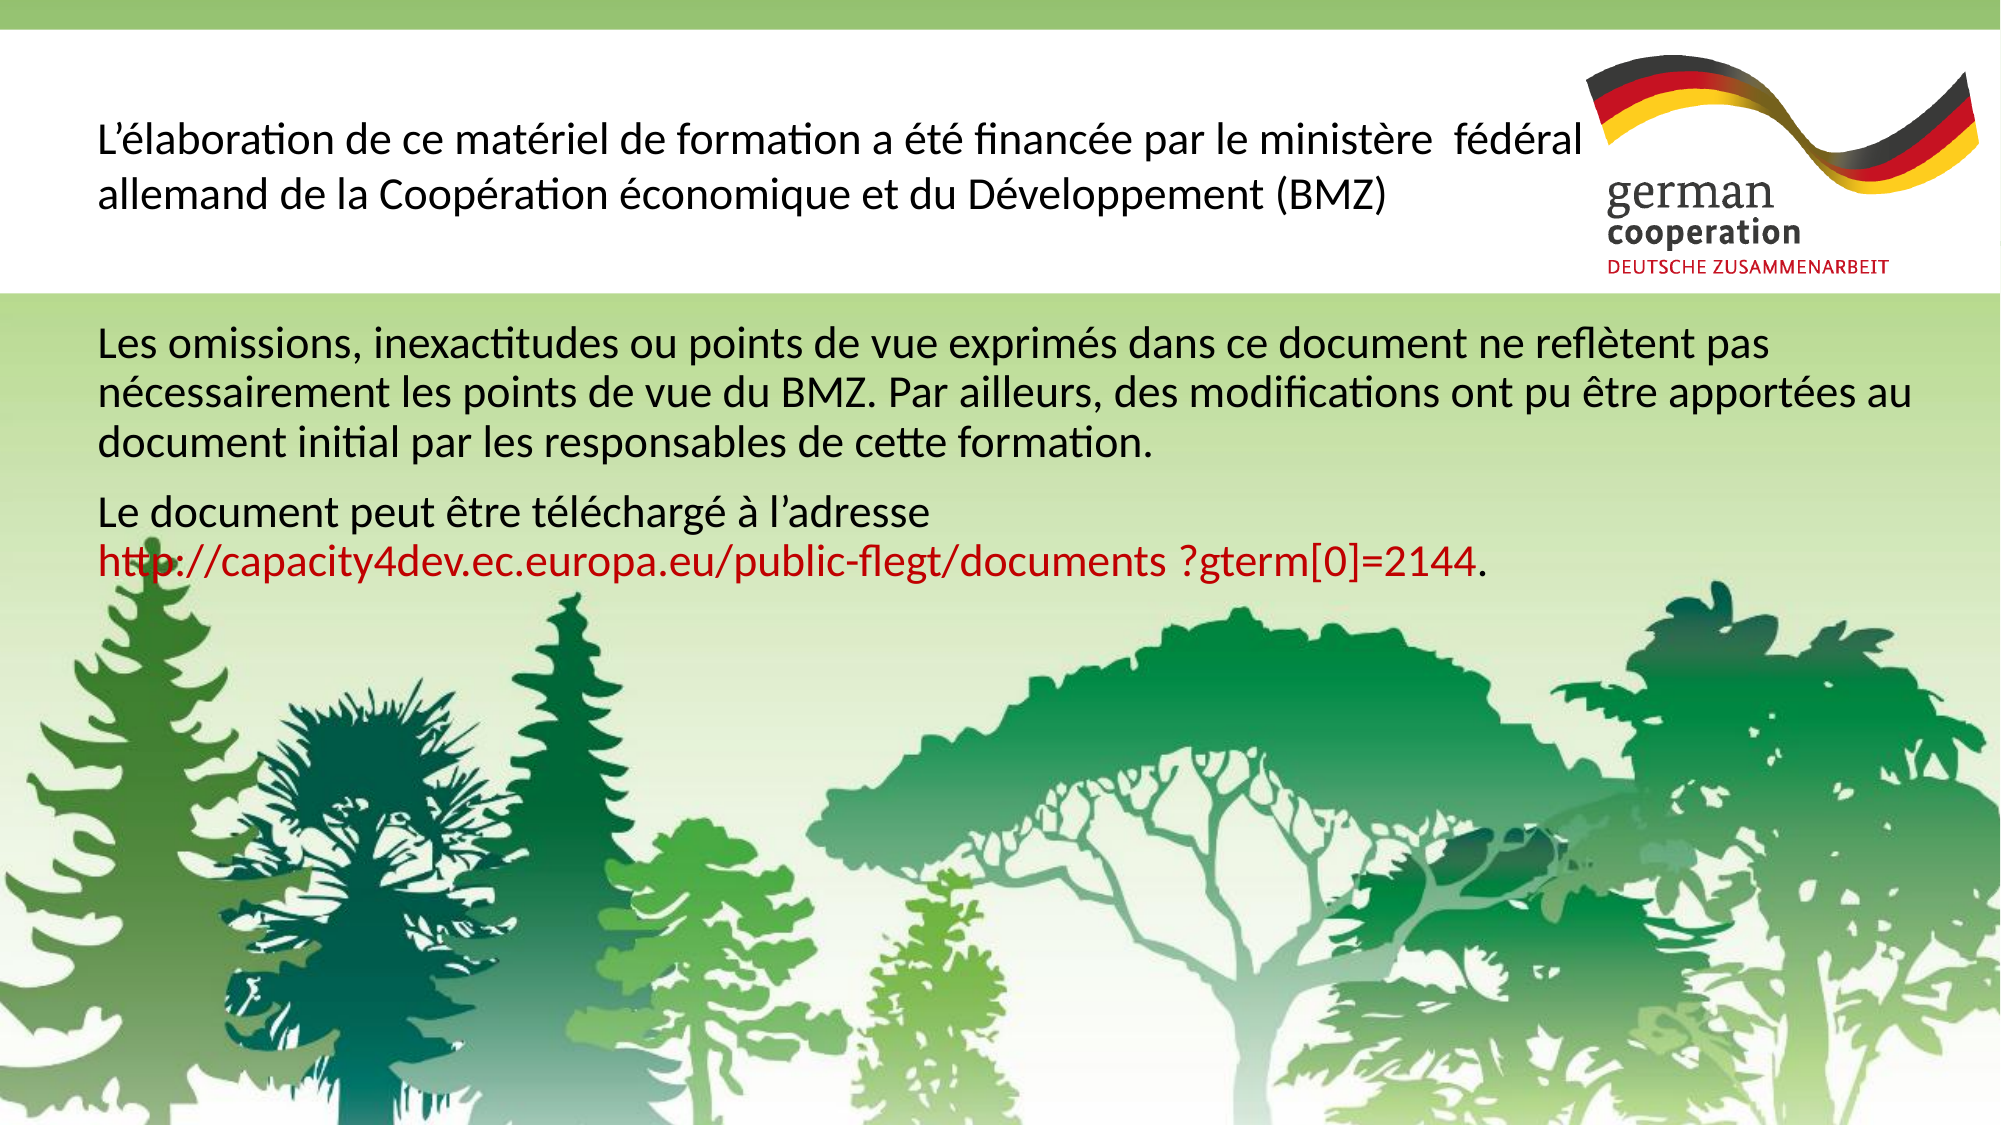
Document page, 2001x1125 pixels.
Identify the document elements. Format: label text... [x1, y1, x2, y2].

slide_number 13 [1493, 1065, 1944, 1125]
text_box [0, 29, 2000, 294]
picture [1586, 55, 1979, 274]
picture [0, 0, 2001, 1125]
subtitle Les omissions, inexactitudes ou points de vue exprimés dans ce document ne reflètent pas nécessairement les points de vue du BMZ. Par ailleurs, des modifications ont pu être apportées au document initial par les responsables de cette formation. Le document peut être téléchargé à l’adresse http://capacity4dev.ec.europa.eu/public-flegt/documents ?gterm[0]=2144. [82, 311, 1947, 606]
text_box L’élaboration de ce matériel de formation a été financée par le ministère fédéral allemand de la Coopération économique et du Développement (BMZ) [82, 101, 1586, 227]
